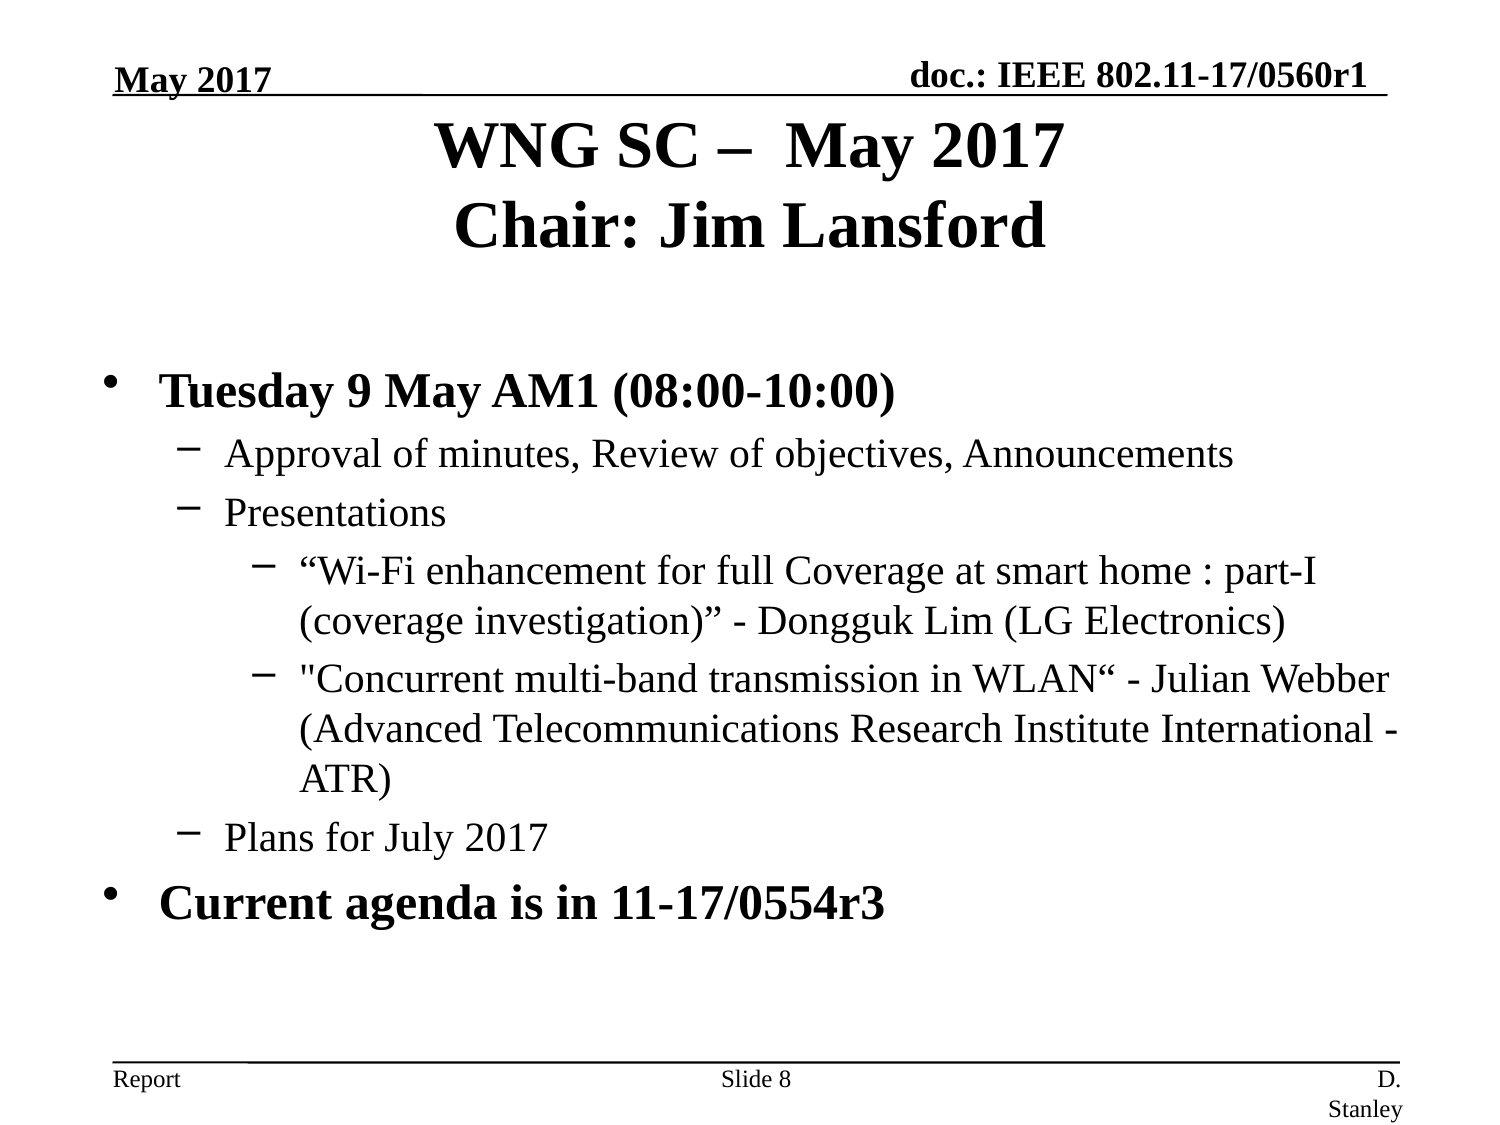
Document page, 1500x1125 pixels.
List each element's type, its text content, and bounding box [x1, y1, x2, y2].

text_box Tuesday 9 May AM1 (08:00-10:00) Approval of minutes, Review of objectives, Announcements Presentations “Wi-Fi enhancement for full Coverage at smart home : part-I (coverage investigation)” - Dongguk Lim (LG Electronics) "Concurrent multi-band transmission in WLAN“ - Julian Webber (Advanced Telecommunications Research Institute International - ATR) Plans for July 2017 Current agenda is in 11-17/0554r3 [87, 350, 1450, 1057]
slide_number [114, 54, 309, 100]
slide_number Slide 8 [712, 1062, 800, 1093]
title WNG SC – May 2017 Chair: Jim Lansford [112, 125, 1388, 238]
footer D. Stanley, HP Enterprise [1325, 1062, 1402, 1093]
